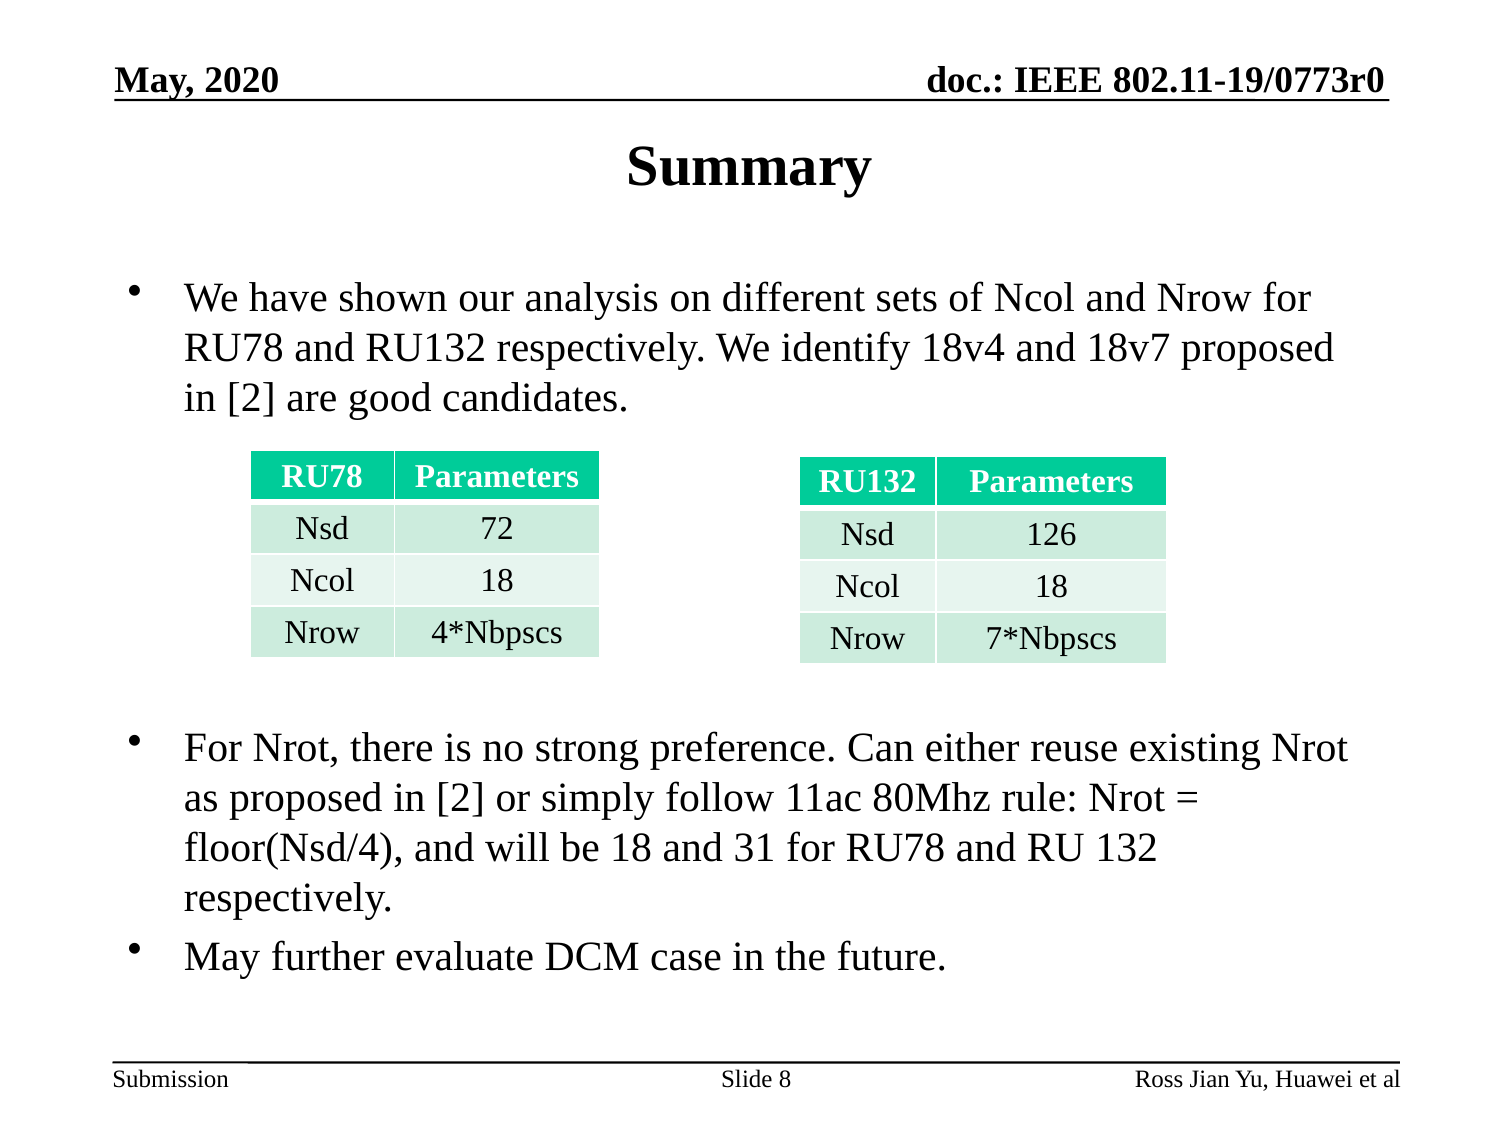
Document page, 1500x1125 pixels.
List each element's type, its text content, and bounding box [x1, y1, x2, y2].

table_cell Nsd [251, 505, 394, 553]
table_cell 18 [937, 561, 1166, 611]
title Summary [112, 112, 1388, 213]
slide_number Slide 8 [712, 1061, 800, 1093]
table_header RU78 [251, 451, 394, 499]
table_cell 4*Nbpscs [395, 607, 599, 657]
table_header Parameters [395, 451, 599, 499]
table_cell Nrow [251, 607, 394, 657]
table_header Parameters [937, 457, 1166, 505]
table_cell Ncol [800, 561, 935, 611]
table_cell 72 [395, 505, 599, 553]
table_cell Ncol [251, 555, 394, 605]
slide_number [114, 54, 281, 101]
table_cell Nrow [800, 613, 935, 663]
table_header RU132 [800, 457, 935, 505]
table_cell 18 [395, 555, 599, 605]
table_cell 126 [937, 511, 1166, 559]
list We have shown our analysis on different sets of Ncol and Nrow for RU78 and RU132 respectively. We identify 18v4 and 18v7 proposed in [2] are good candidates. For Nrot, there is no strong preference. Can either reuse existing Nrot as proposed in [2] or simply follow 11ac 80Mhz rule: Nrot = floor(Nsd/4), and will be 18 and 31 for RU78 and RU 132 respectively. May further evaluate DCM case in the future. [112, 262, 1388, 1001]
table_cell Nsd [800, 511, 935, 559]
table_cell 7*Nbpscs [937, 613, 1166, 663]
footer Ross Jian Yu, Huawei et al [1131, 1061, 1402, 1093]
